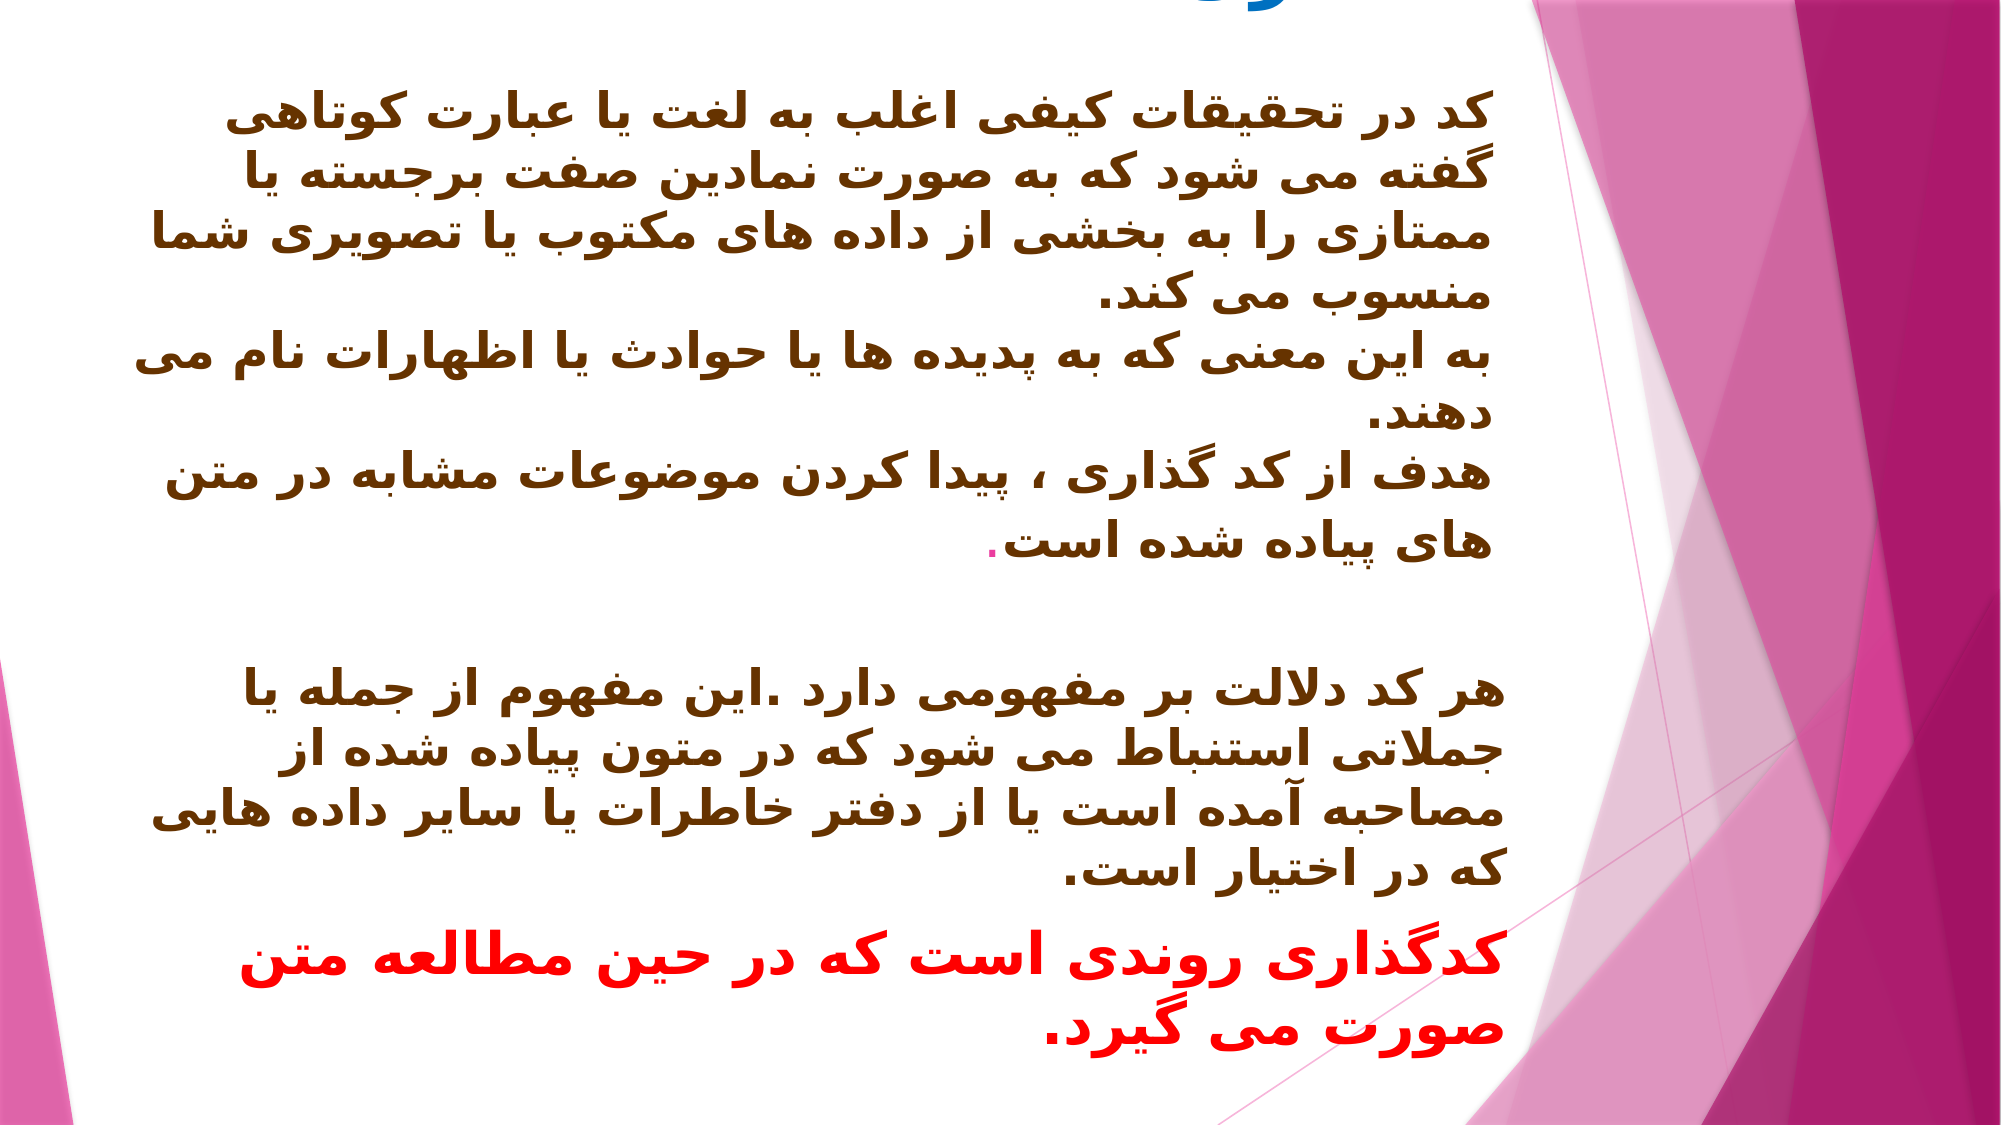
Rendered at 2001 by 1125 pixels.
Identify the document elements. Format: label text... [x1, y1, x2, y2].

list هر کد دلالت بر مفهومی دارد .این مفهوم از جمله یا جملاتی استنباط می شود که در متون پیاده شده از مصاحبه آمده است یا از دفتر خاطرات یا سایر داده هایی که در اختیار است. کدگذاری روندی است که در حین مطالعه متن صورت می گیرد. [112, 648, 1523, 1088]
title کدگذاری کد در تحقیقات کیفی اغلب به لغت یا عبارت کوتاهی گفته می شود که به صورت نمادین صفت برجسته یا ممتازی را به بخشی از داده های مکتوب یا تصویری شما منسوب می کند. به این معنی که به پدیده ها یا حوادث یا اظهارات نام می دهند. هدف از کد گذاری ، پیدا کردن موضوعات مشابه در متن های پیاده شده است. [98, 62, 1510, 577]
